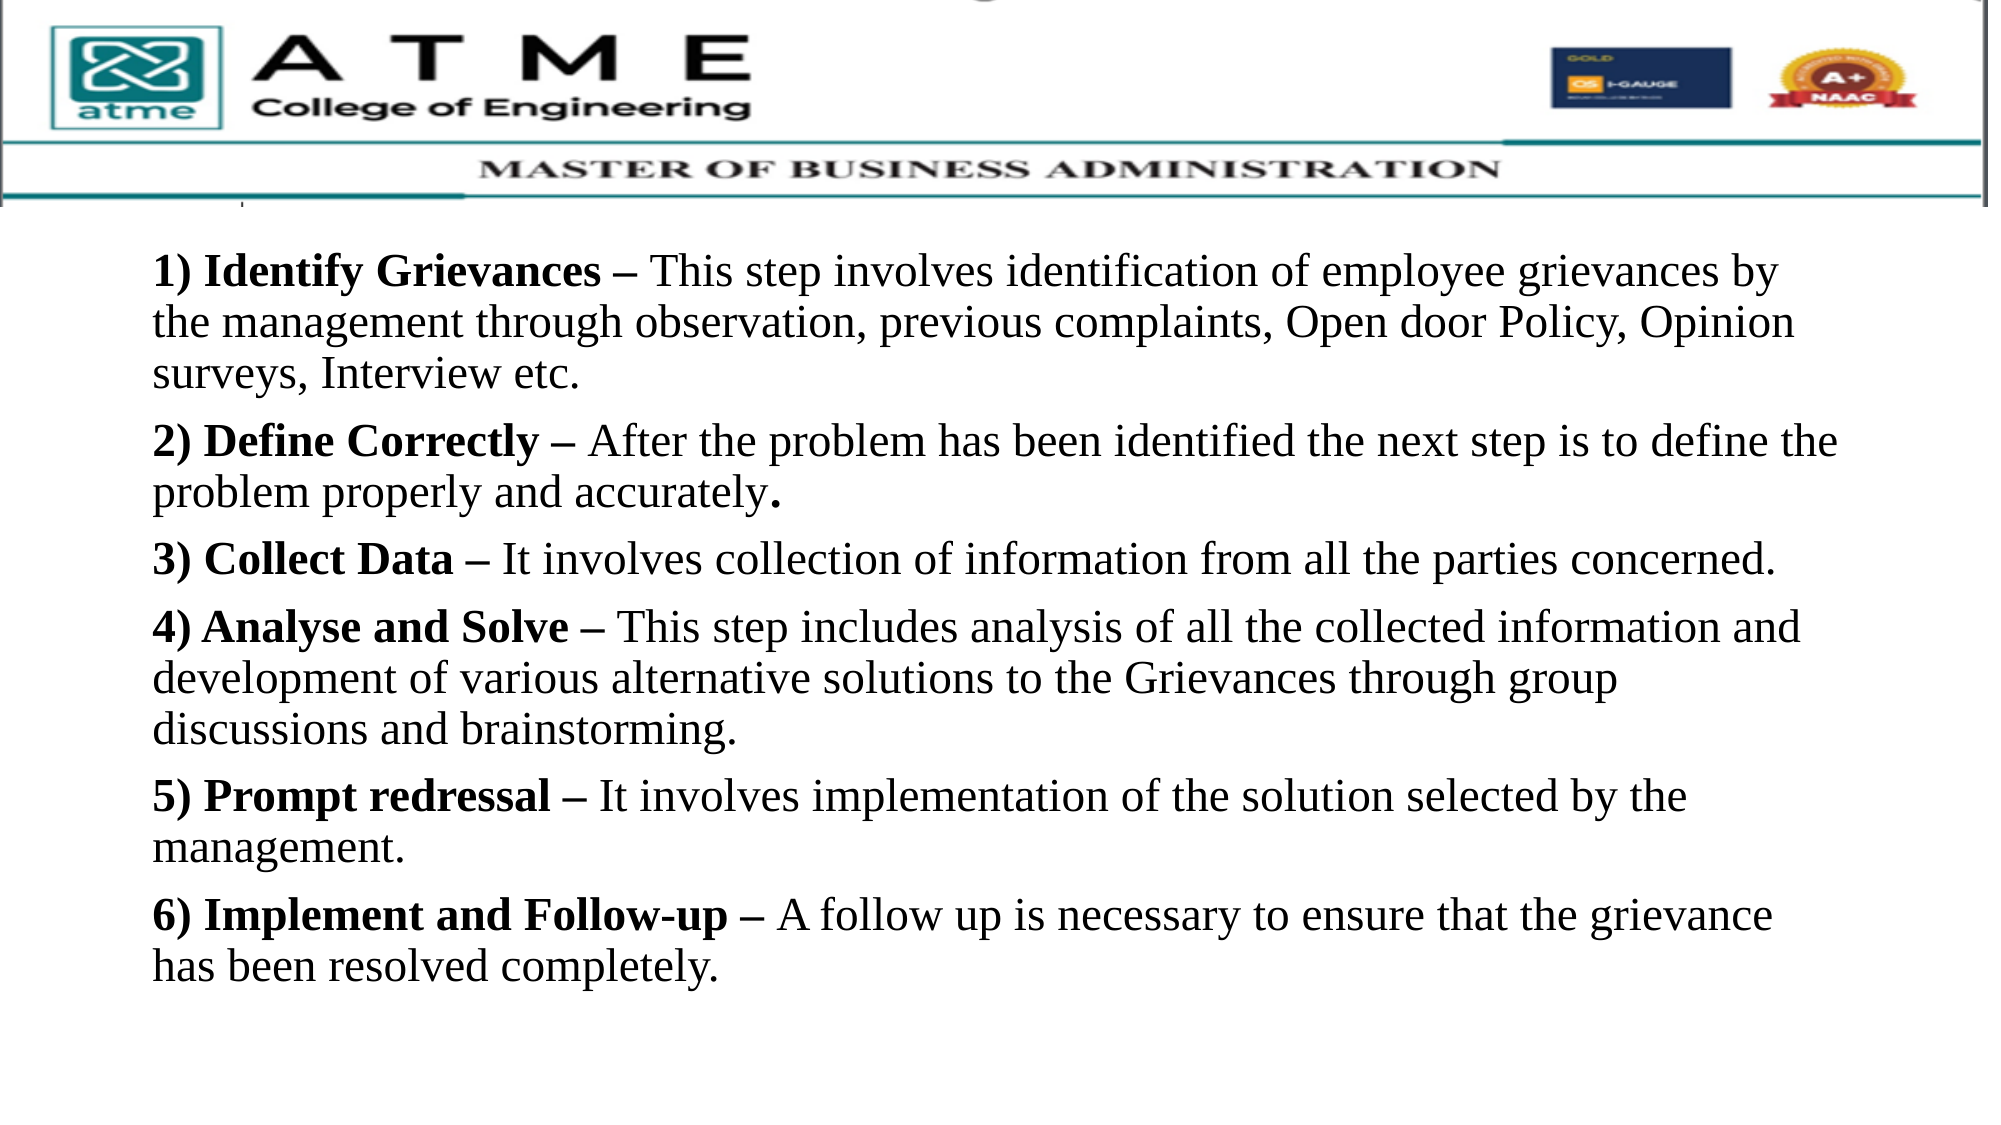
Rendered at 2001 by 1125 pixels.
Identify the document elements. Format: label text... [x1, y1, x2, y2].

picture [0, 0, 1988, 207]
list 1) Identify Grievances – This step involves identification of employee grievances by the management through observation, previous complaints, Open door Policy, Opinion surveys, Interview etc. 2) Define Correctly – After the problem has been identified the next step is to define the problem properly and accurately. 3) Collect Data – It involves collection of information from all the parties concerned. 4) Analyse and Solve – This step includes analysis of all the collected information and development of various alternative solutions to the Grievances through group discussions and brainstorming. 5) Prompt redressal – It involves implementation of the solution selected by the management. 6) Implement and Follow-up – A follow up is necessary to ensure that the grievance has been resolved completely. [137, 238, 1863, 1014]
